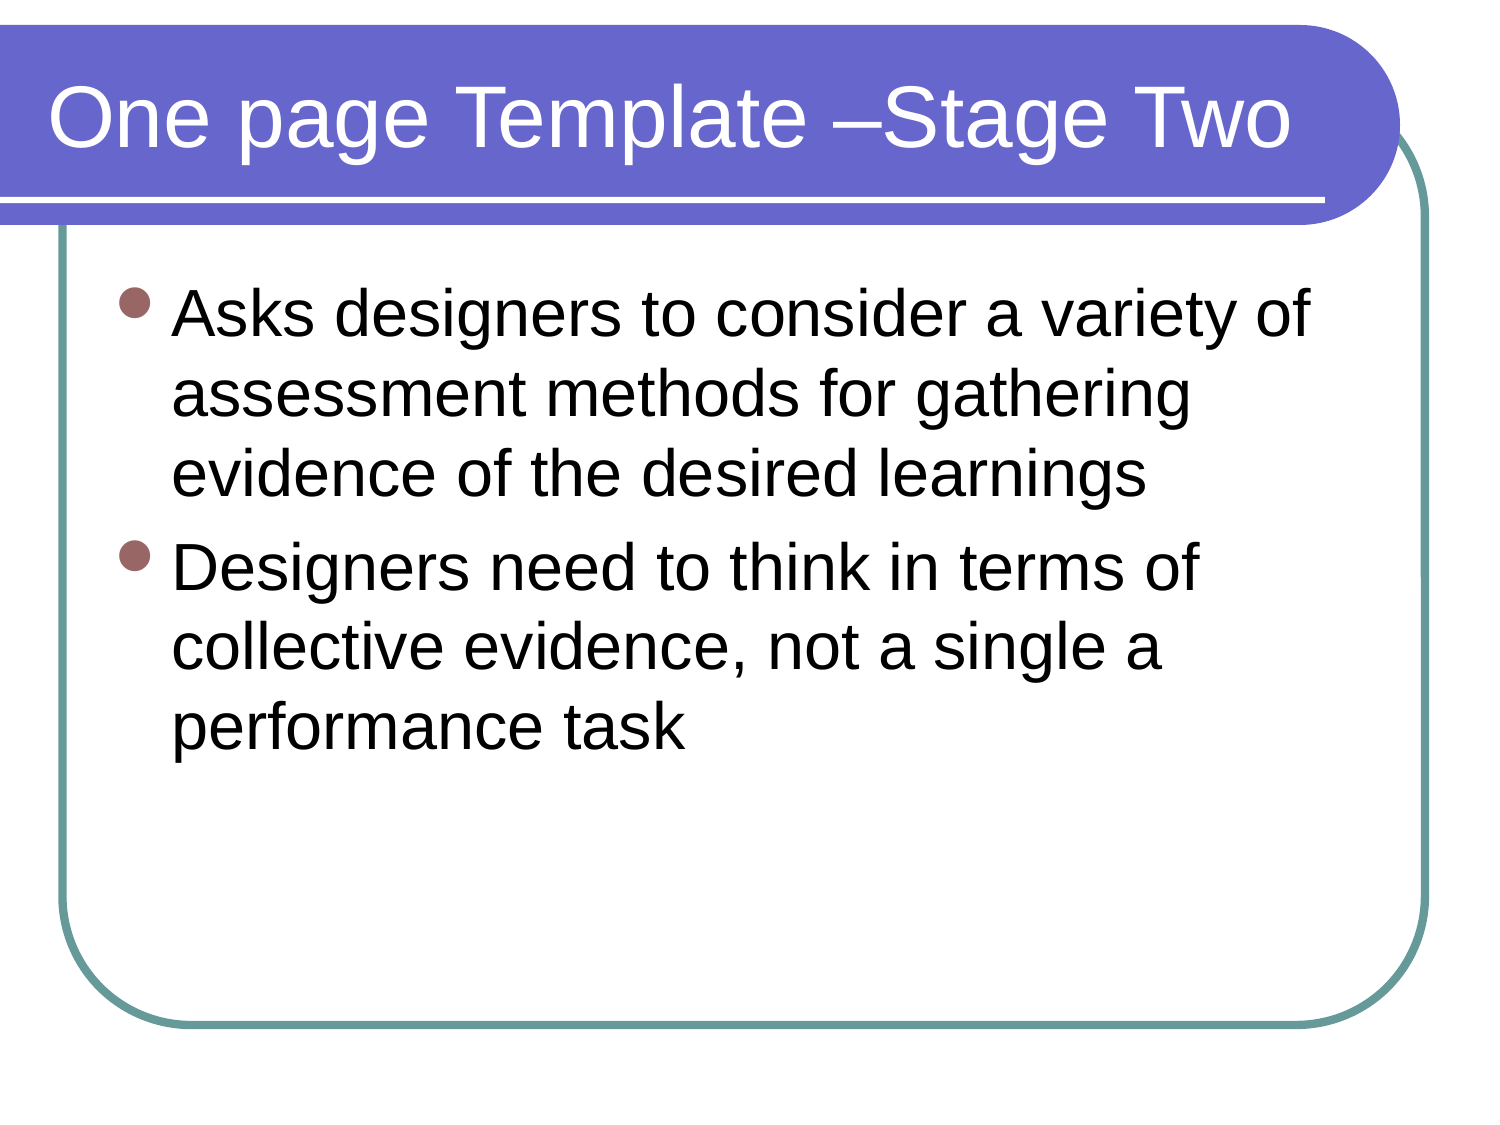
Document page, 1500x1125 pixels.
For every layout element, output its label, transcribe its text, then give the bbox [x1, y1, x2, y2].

list Asks designers to consider a variety of assessment methods for gathering evidence of the desired learnings Designers need to think in terms of collective evidence, not a single a performance task [99, 262, 1401, 988]
title One page Template –Stage Two [31, 37, 1348, 188]
